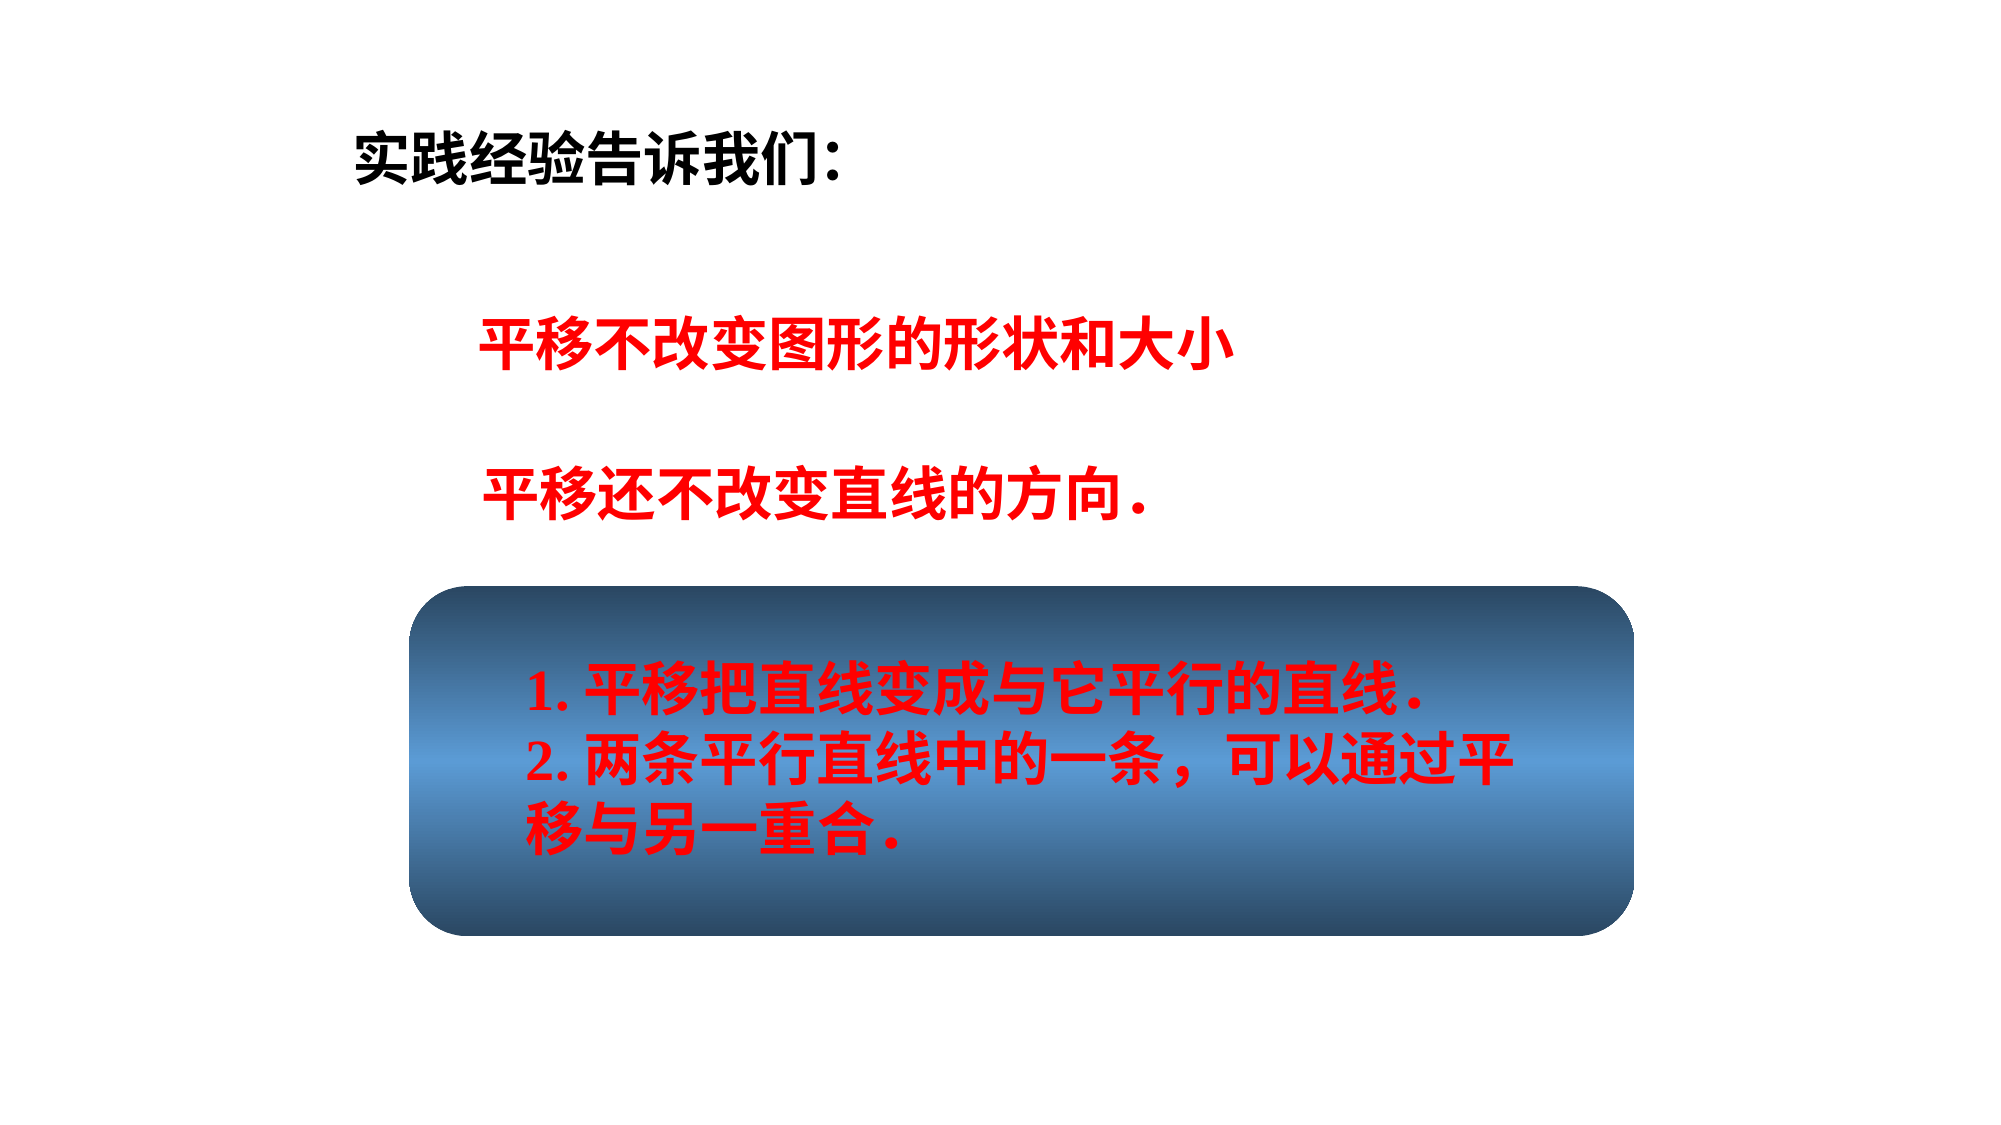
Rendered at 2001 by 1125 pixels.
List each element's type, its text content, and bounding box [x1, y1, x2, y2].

text_box 平移不改变图形的形状和大小 [462, 299, 1379, 385]
text_box 平移还不改变直线的方向． [466, 450, 1378, 535]
text_box [409, 586, 1635, 937]
text_box 1.平移把直线变成与它平行的直线． 2.两条平行直线中的一条，可以通过平移与另一重合． [511, 644, 1562, 870]
text_box 实践经验告诉我们： [337, 114, 892, 200]
